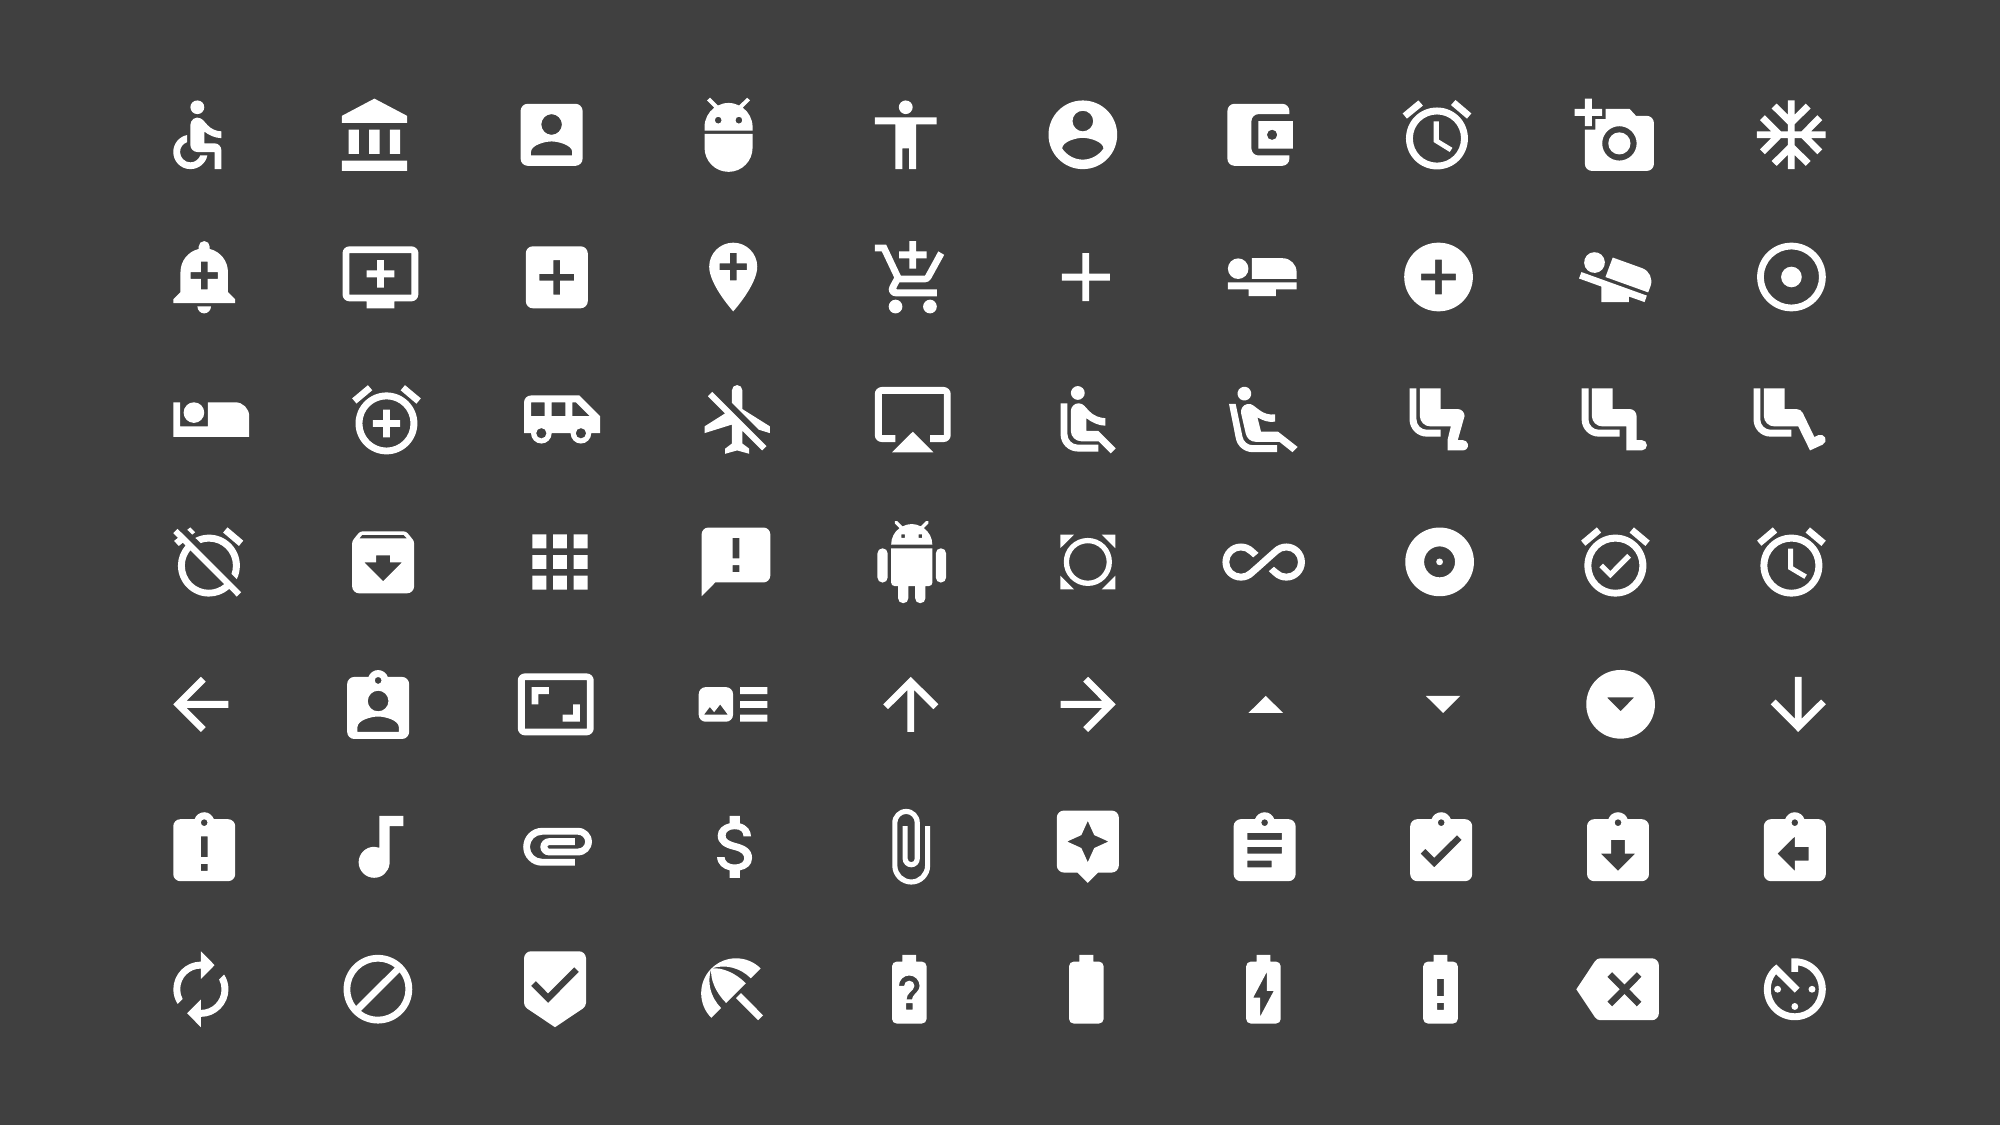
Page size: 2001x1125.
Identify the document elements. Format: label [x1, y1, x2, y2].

text_box [355, 392, 418, 455]
text_box [187, 974, 229, 1028]
text_box [400, 385, 421, 404]
text_box [899, 241, 927, 269]
text_box [1227, 258, 1249, 279]
text_box [717, 815, 753, 878]
text_box [1405, 527, 1474, 597]
text_box [173, 528, 242, 597]
text_box [1069, 954, 1104, 1024]
text_box [1629, 527, 1650, 546]
text_box [891, 521, 933, 545]
text_box [1056, 810, 1119, 883]
text_box [573, 575, 588, 590]
text_box [1584, 108, 1654, 171]
text_box [1605, 257, 1652, 293]
text_box [701, 527, 771, 597]
text_box [1101, 575, 1116, 590]
text_box [1405, 107, 1468, 170]
text_box [736, 993, 764, 1021]
text_box [1756, 100, 1826, 170]
text_box [342, 246, 419, 309]
text_box [874, 386, 951, 443]
text_box [517, 673, 594, 736]
text_box [348, 129, 359, 154]
text_box [173, 812, 236, 882]
text_box [352, 385, 373, 404]
text_box [898, 100, 913, 115]
text_box [1586, 669, 1655, 739]
text_box [1060, 403, 1099, 452]
text_box [1584, 252, 1605, 273]
text_box [704, 391, 767, 454]
text_box [883, 676, 939, 732]
text_box [341, 98, 408, 123]
text_box [343, 954, 413, 1024]
text_box [1581, 527, 1602, 546]
text_box [1753, 388, 1792, 437]
text_box [892, 431, 934, 453]
text_box [358, 815, 404, 878]
text_box [1101, 534, 1116, 549]
text_box [190, 100, 205, 115]
text_box [1581, 388, 1620, 437]
text_box [190, 117, 222, 170]
text_box [1419, 388, 1468, 451]
text_box [1587, 812, 1649, 882]
text_box [1258, 121, 1293, 149]
text_box [1805, 527, 1826, 546]
text_box [1425, 695, 1461, 713]
text_box [1048, 100, 1118, 170]
text_box [874, 244, 945, 297]
text_box [173, 402, 250, 437]
text_box [1060, 676, 1116, 732]
text_box [223, 527, 244, 546]
text_box [1227, 103, 1290, 166]
text_box [1222, 543, 1305, 581]
text_box [1246, 954, 1281, 1024]
text_box [1060, 534, 1075, 549]
text_box [389, 129, 401, 154]
text_box [573, 555, 588, 569]
text_box [935, 548, 947, 583]
text_box [1060, 575, 1075, 590]
text_box [1760, 534, 1823, 597]
text_box [1237, 386, 1252, 401]
text_box [1402, 100, 1423, 119]
text_box [1423, 954, 1458, 1024]
text_box [709, 242, 758, 312]
text_box [352, 531, 415, 594]
text_box [197, 306, 212, 314]
text_box [1763, 812, 1826, 882]
text_box [892, 808, 931, 885]
text_box [731, 385, 770, 434]
text_box [1228, 403, 1278, 453]
text_box [740, 687, 768, 695]
text_box [874, 117, 937, 170]
text_box [1227, 282, 1297, 297]
text_box [553, 534, 567, 549]
text_box [173, 135, 208, 170]
text_box [891, 548, 933, 604]
text_box [532, 555, 547, 569]
text_box [740, 701, 768, 708]
text_box [1576, 958, 1659, 1021]
text_box [1251, 258, 1297, 279]
text_box [523, 827, 592, 866]
text_box [173, 951, 215, 1004]
text_box [553, 555, 567, 569]
text_box [701, 958, 761, 1018]
text_box [520, 103, 583, 166]
text_box [524, 951, 587, 1028]
text_box [1450, 99, 1472, 119]
text_box [1404, 242, 1473, 312]
text_box [532, 534, 547, 549]
text_box [1579, 272, 1647, 303]
text_box [1574, 98, 1603, 127]
text_box [877, 548, 888, 583]
text_box [892, 954, 927, 1024]
text_box [532, 575, 547, 590]
text_box [1763, 388, 1826, 451]
text_box [524, 395, 601, 444]
text_box [187, 527, 196, 535]
text_box [1063, 537, 1112, 586]
text_box [1763, 958, 1826, 1021]
text_box [1248, 695, 1284, 713]
text_box [1241, 404, 1298, 453]
text_box [553, 575, 567, 590]
text_box [1410, 812, 1473, 882]
text_box [704, 133, 753, 172]
text_box [1233, 812, 1296, 882]
text_box [341, 160, 408, 171]
text_box [1757, 242, 1826, 312]
text_box [573, 534, 588, 549]
text_box [173, 676, 229, 732]
text_box [173, 241, 236, 304]
text_box [698, 687, 734, 722]
text_box [740, 714, 768, 722]
text_box [888, 299, 903, 314]
text_box [369, 129, 380, 154]
text_box [704, 97, 753, 131]
text_box [1770, 676, 1826, 732]
text_box [1757, 527, 1778, 546]
text_box [1070, 403, 1116, 454]
text_box [1591, 388, 1647, 451]
text_box [525, 246, 588, 309]
text_box [1061, 253, 1110, 302]
text_box [1409, 388, 1441, 437]
text_box [923, 299, 937, 314]
text_box [1584, 534, 1647, 597]
text_box [347, 670, 410, 739]
text_box [1070, 386, 1085, 400]
